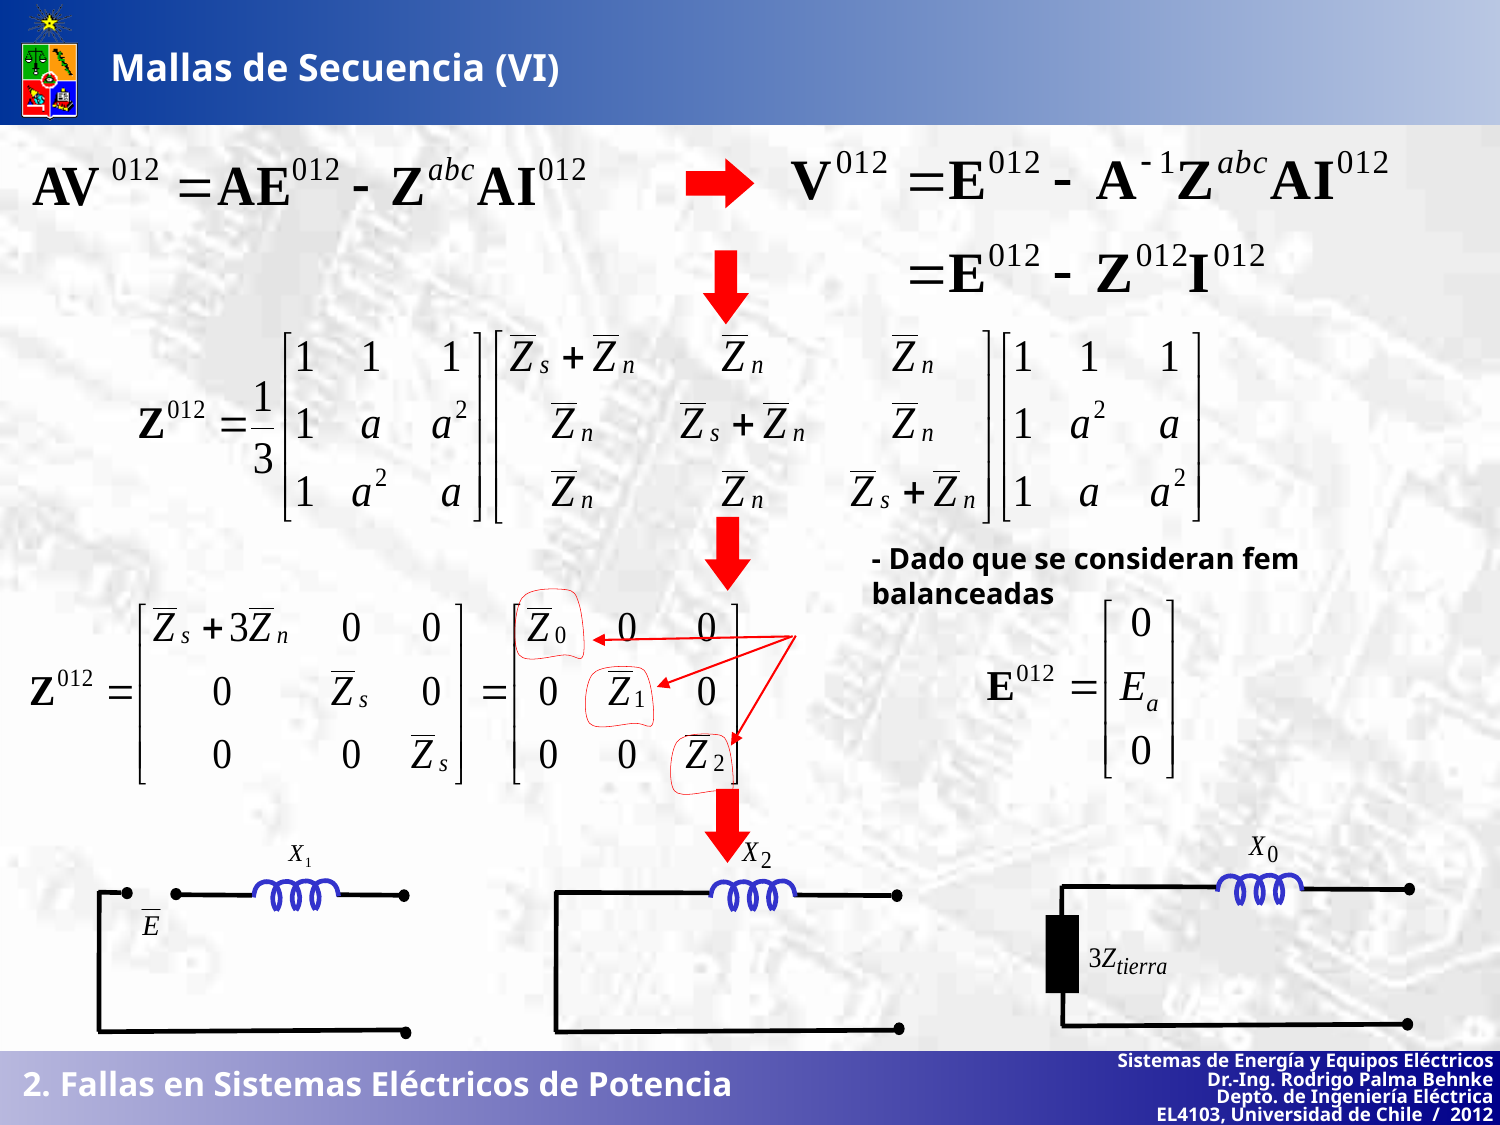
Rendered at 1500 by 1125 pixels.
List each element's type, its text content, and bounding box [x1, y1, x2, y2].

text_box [282, 836, 316, 872]
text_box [1085, 940, 1172, 980]
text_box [280, 877, 312, 939]
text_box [737, 881, 769, 939]
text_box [22, 144, 594, 221]
text_box [170, 888, 182, 901]
text_box [400, 1026, 412, 1040]
picture [10, 0, 89, 124]
text_box - Dado que se consideran fem balanceadas [856, 532, 1500, 618]
text_box [704, 802, 751, 863]
text_box [398, 889, 410, 903]
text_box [130, 321, 1215, 534]
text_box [781, 134, 1396, 306]
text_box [1243, 828, 1283, 868]
text_box [702, 250, 749, 320]
text_box [685, 158, 755, 209]
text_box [736, 834, 777, 874]
text_box [1045, 915, 1079, 994]
text_box [121, 887, 133, 900]
text_box [704, 543, 751, 591]
text_box [1403, 882, 1416, 896]
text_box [22, 595, 753, 794]
picture [0, 125, 1500, 1051]
text_box [528, 588, 574, 593]
text_box [891, 889, 903, 903]
text_box Mallas de Secuencia (VI) [95, 36, 1365, 97]
text_box 2. Fallas en Sistemas Eléctricos de Potencia [7, 1063, 1278, 1111]
text_box [893, 1022, 905, 1036]
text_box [1244, 875, 1275, 933]
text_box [980, 590, 1190, 790]
text_box [1401, 1017, 1414, 1031]
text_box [137, 904, 177, 950]
